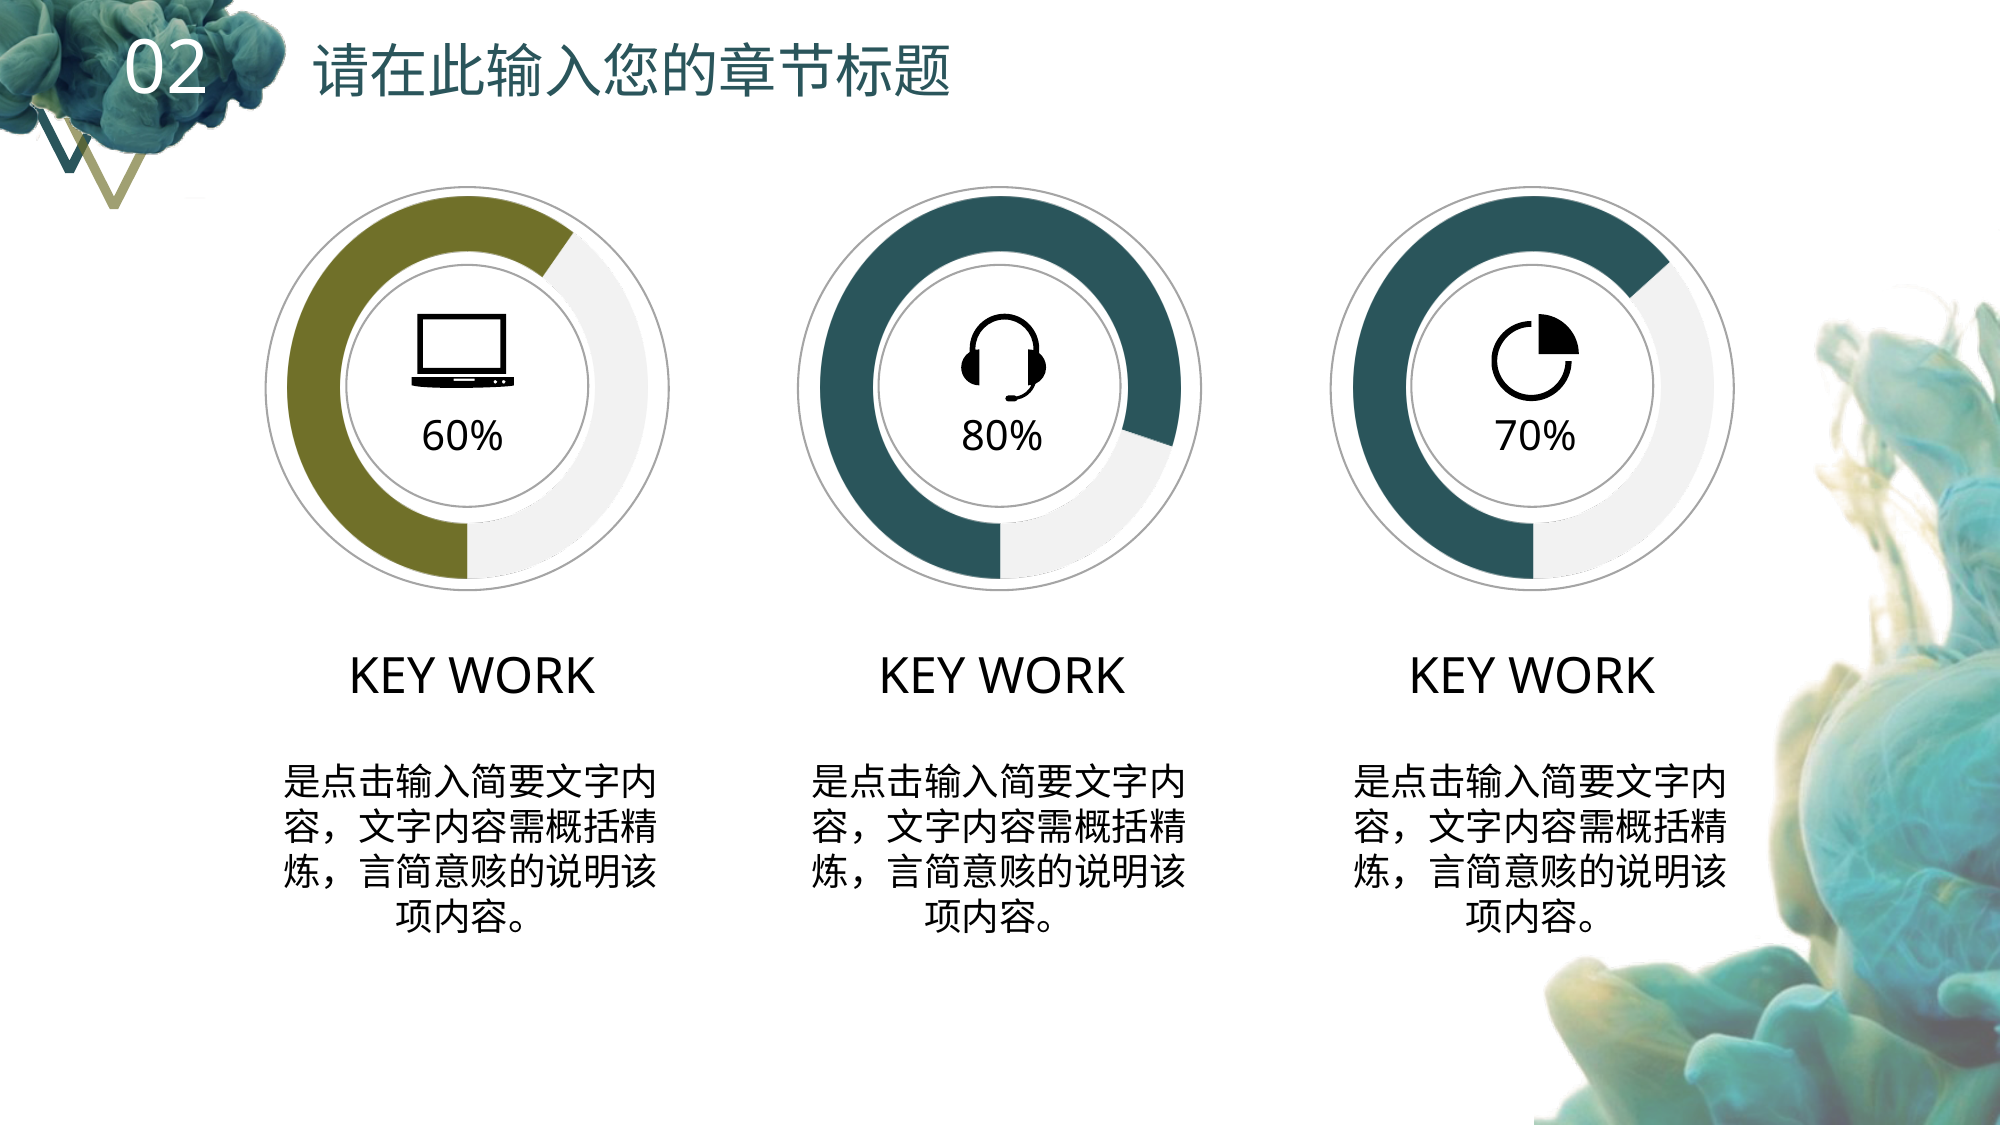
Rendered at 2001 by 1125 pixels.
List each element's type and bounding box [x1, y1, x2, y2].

text_box [0, 0, 1094, 207]
text_box [147, 177, 1853, 948]
picture [1534, 229, 2000, 1125]
